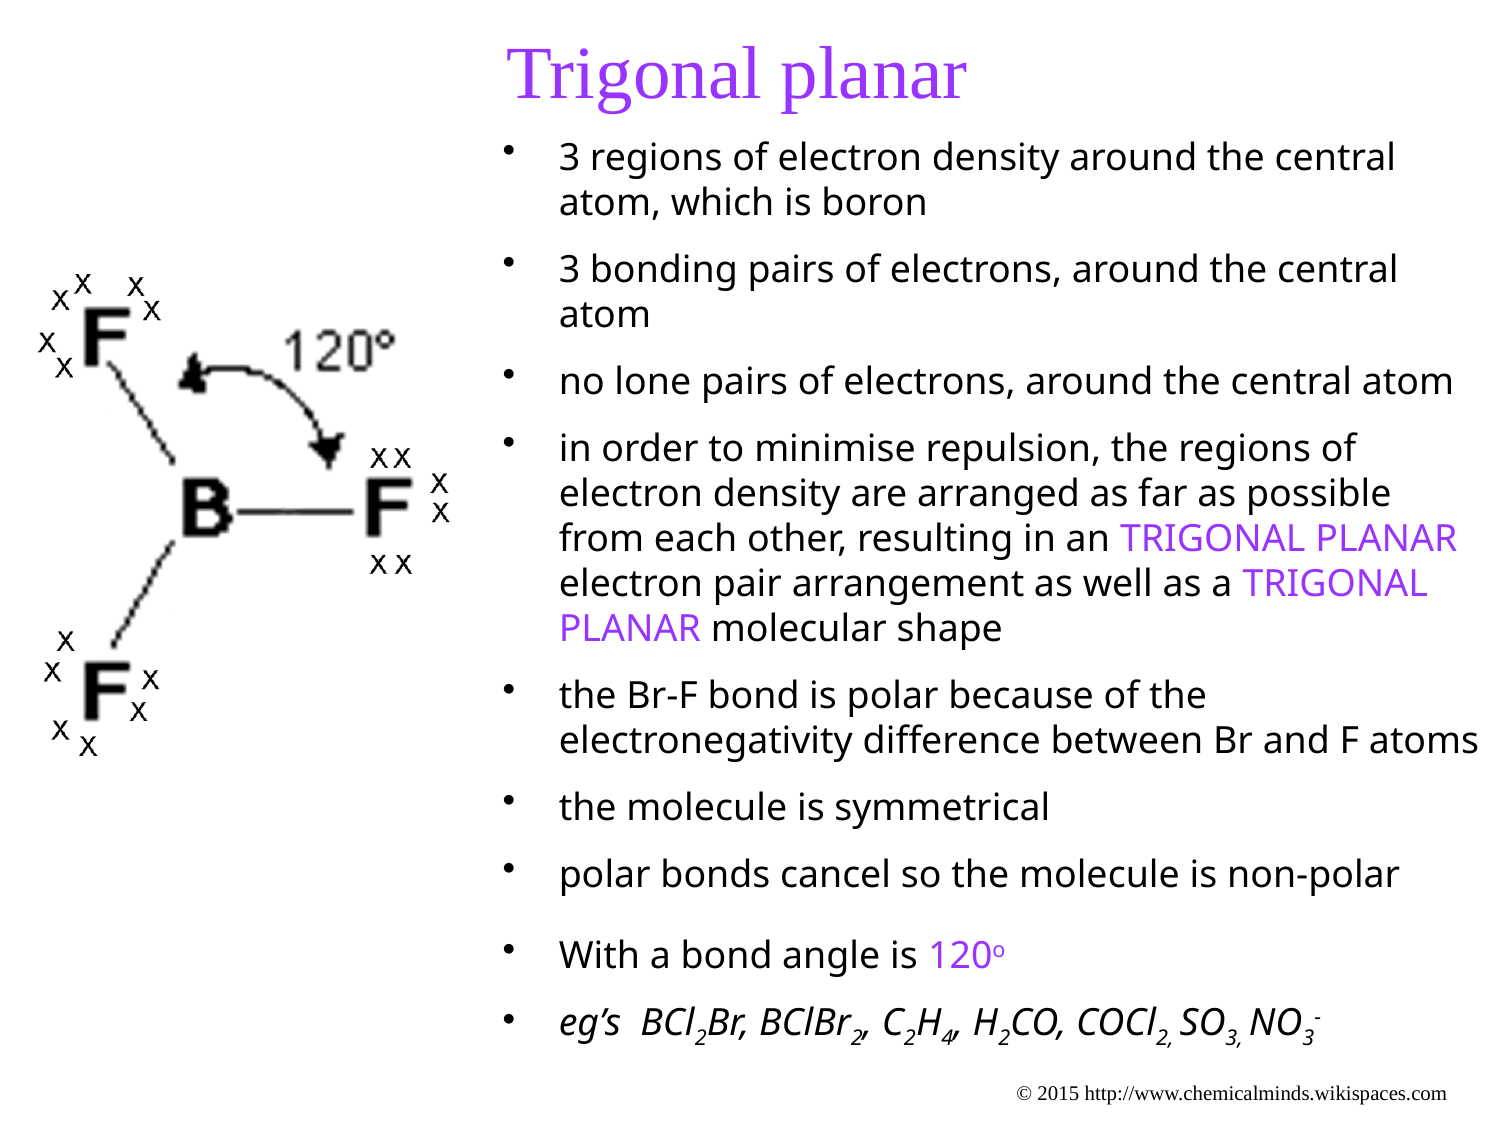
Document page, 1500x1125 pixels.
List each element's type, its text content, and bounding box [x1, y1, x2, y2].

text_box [37, 274, 451, 757]
footer © 2015 http://www.chemicalminds.wikispaces.com [749, 1071, 1463, 1123]
list 3 regions of electron density around the central atom, which is boron 3 bonding pairs of electrons, around the central atom no lone pairs of electrons, around the central atom in order to minimise repulsion, the regions of electron density are arranged as far as possible from each other, resulting in an TRIGONAL PLANAR electron pair arrangement as well as a TRIGONAL PLANAR molecular shape the Br-F bond is polar because of the electronegativity difference between Br and F atoms the molecule is symmetrical polar bonds cancel so the molecule is non-polar With a bond angle is 120o eg’s BCl2Br, BClBr2, C2H4, H2CO, COCl2, SO3, NO3- [487, 124, 1500, 1076]
title Trigonal planar [99, 0, 1376, 163]
